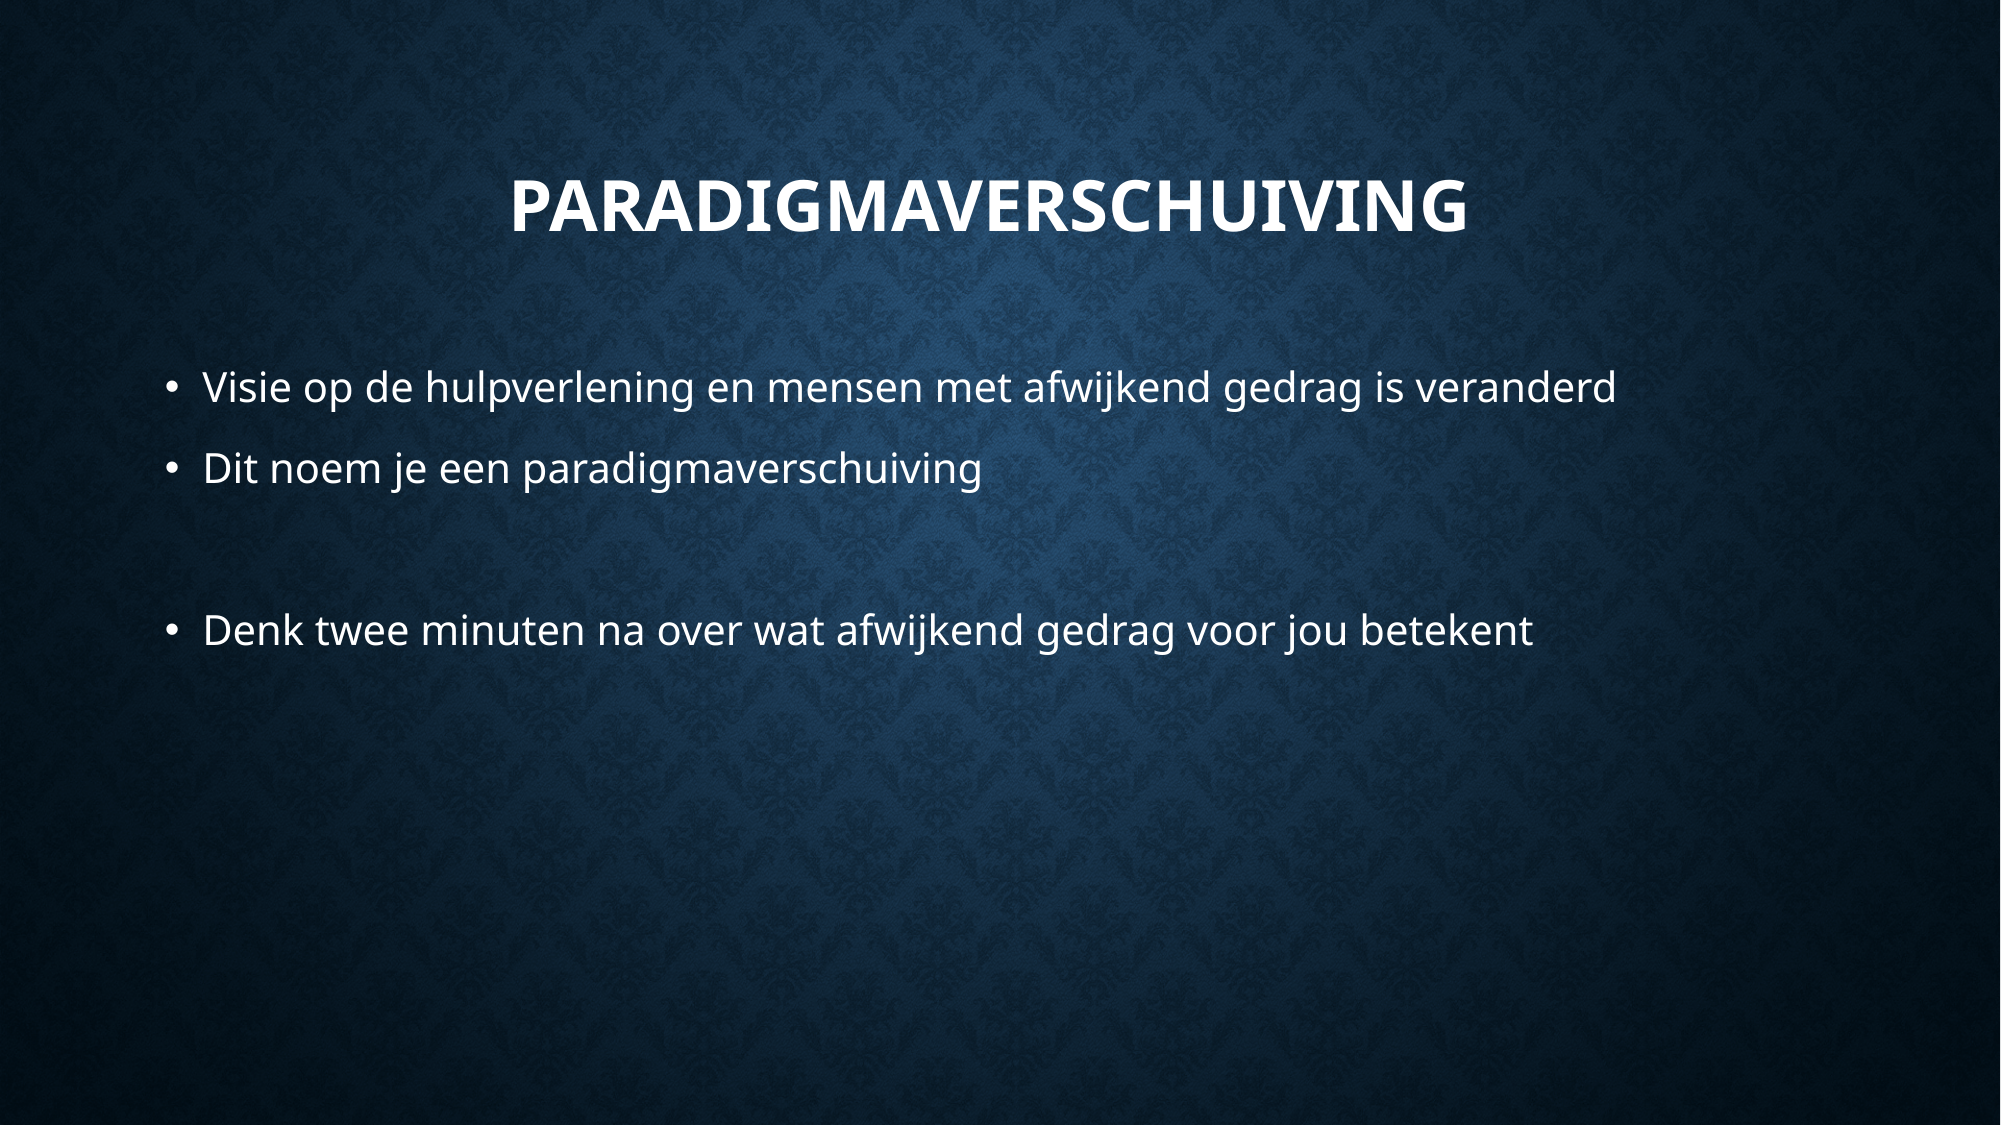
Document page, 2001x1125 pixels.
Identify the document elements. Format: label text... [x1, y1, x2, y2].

title Paradigmaverschuiving [149, 99, 1849, 318]
list Visie op de hulpverlening en mensen met afwijkend gedrag is veranderd Dit noem je een paradigmaverschuiving Denk twee minuten na over wat afwijkend gedrag voor jou betekent [149, 343, 1849, 950]
